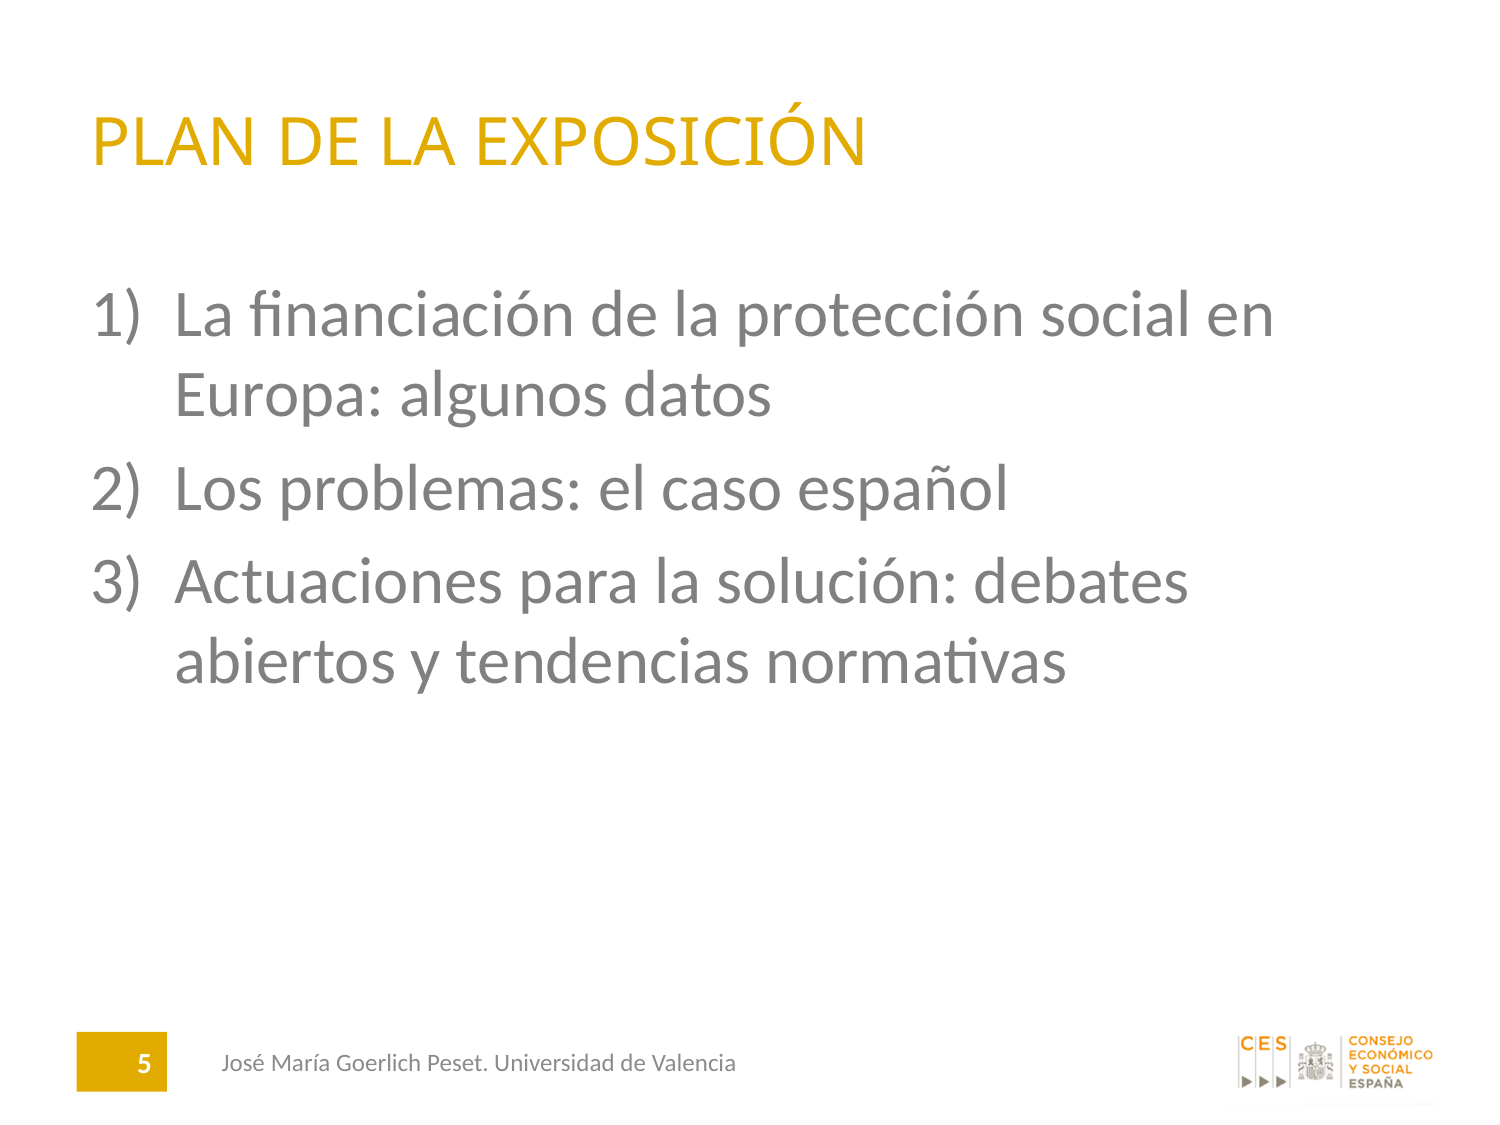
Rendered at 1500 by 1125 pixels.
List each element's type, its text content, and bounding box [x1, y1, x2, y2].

slide_number 5 [76, 1031, 167, 1092]
list La financiación de la protección social en Europa: algunos datos Los problemas: el caso español Actuaciones para la solución: debates abiertos y tendencias normativas [75, 262, 1425, 1005]
picture [1222, 1017, 1436, 1106]
title Plan de la exposición [75, 45, 1425, 233]
footer José María Goerlich Peset. Universidad de Valencia [206, 1031, 1211, 1092]
